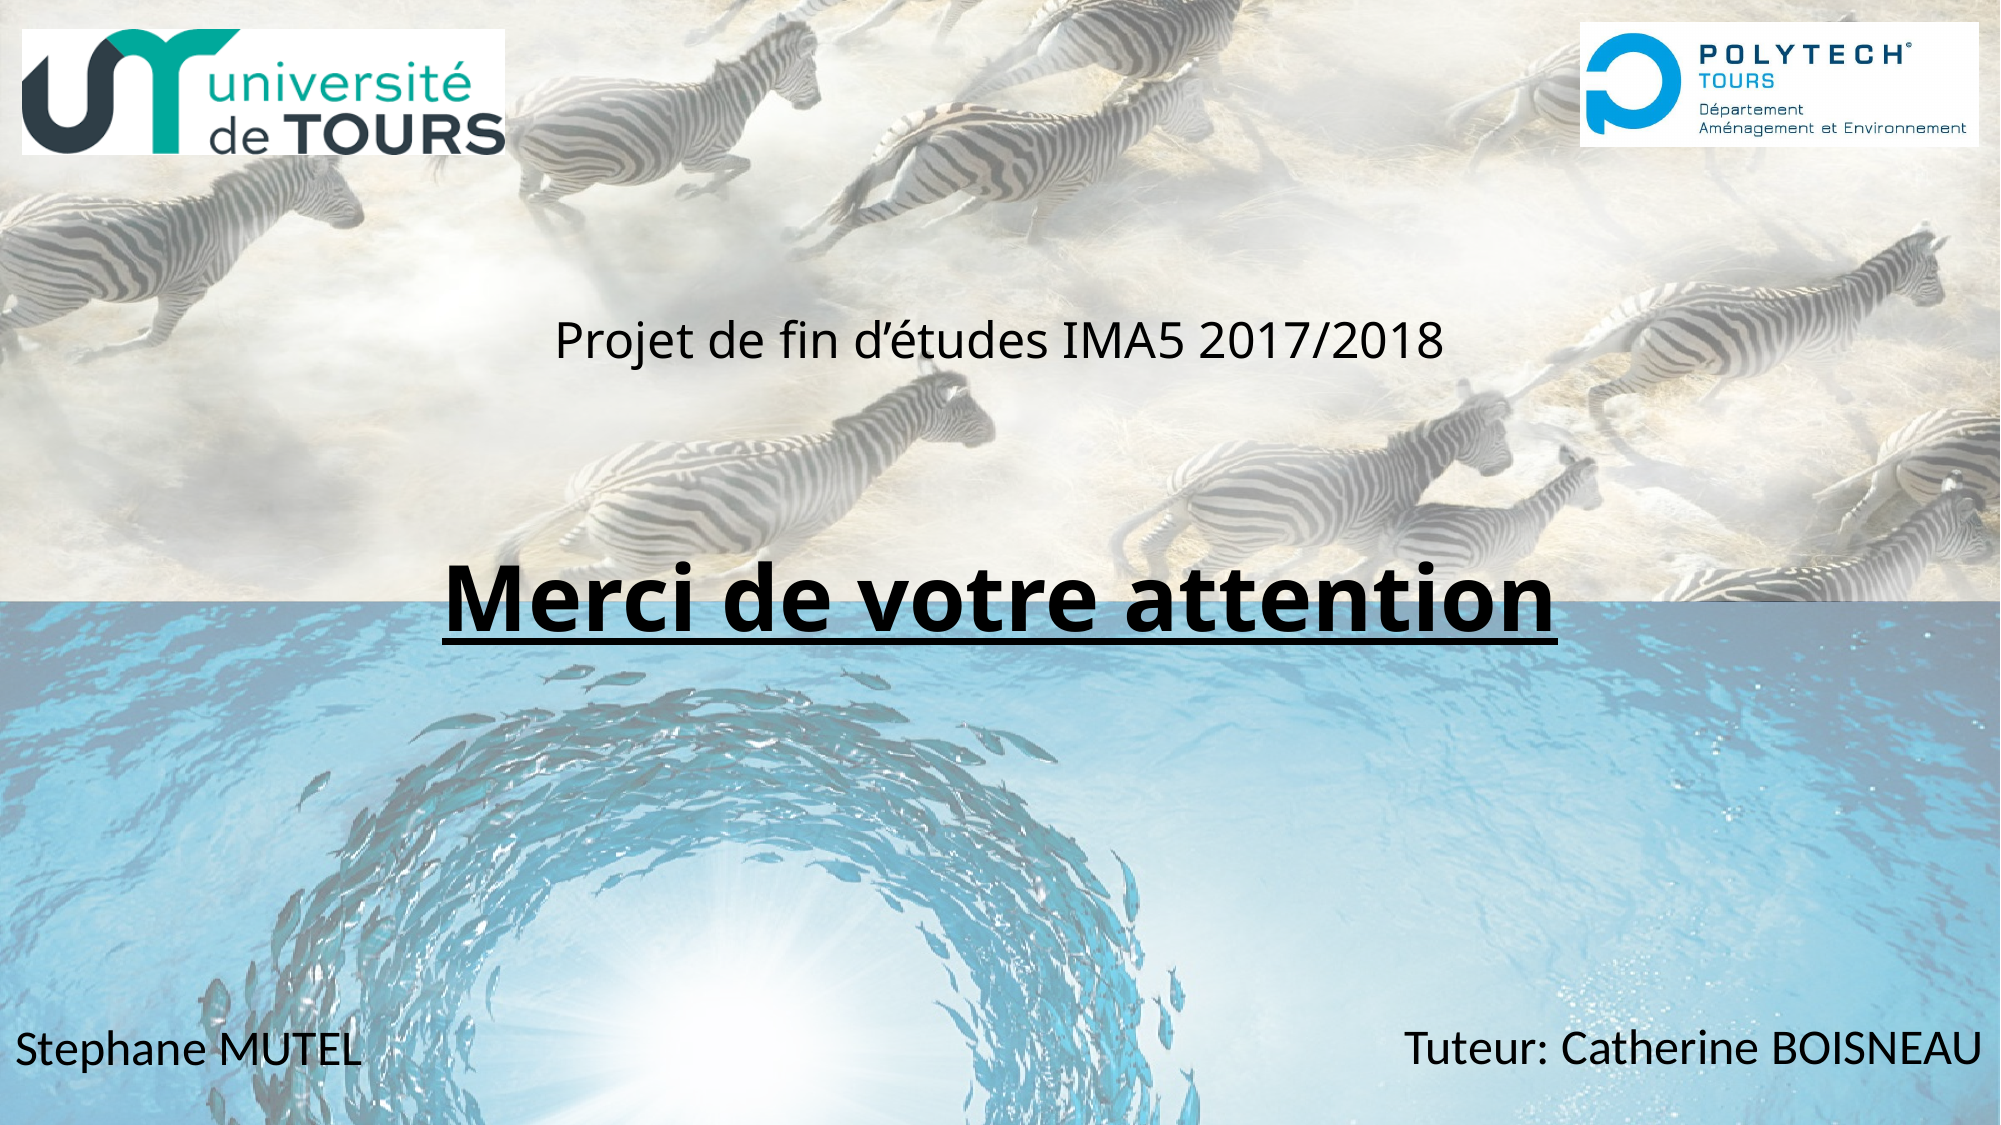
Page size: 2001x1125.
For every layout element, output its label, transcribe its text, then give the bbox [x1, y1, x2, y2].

picture [1580, 22, 1979, 147]
text_box [0, 711, 2000, 1125]
text_box Stephane MUTEL [0, 1015, 476, 1090]
title Merci de votre attention [0, 492, 2000, 711]
text_box Tuteur: Catherine BOISNEAU [1387, 1013, 2000, 1088]
text_box Projet de fin d’études IMA5 2017/2018 [0, 300, 2000, 376]
picture [21, 29, 505, 155]
text_box [0, 376, 2000, 492]
text_box [0, 0, 2000, 300]
